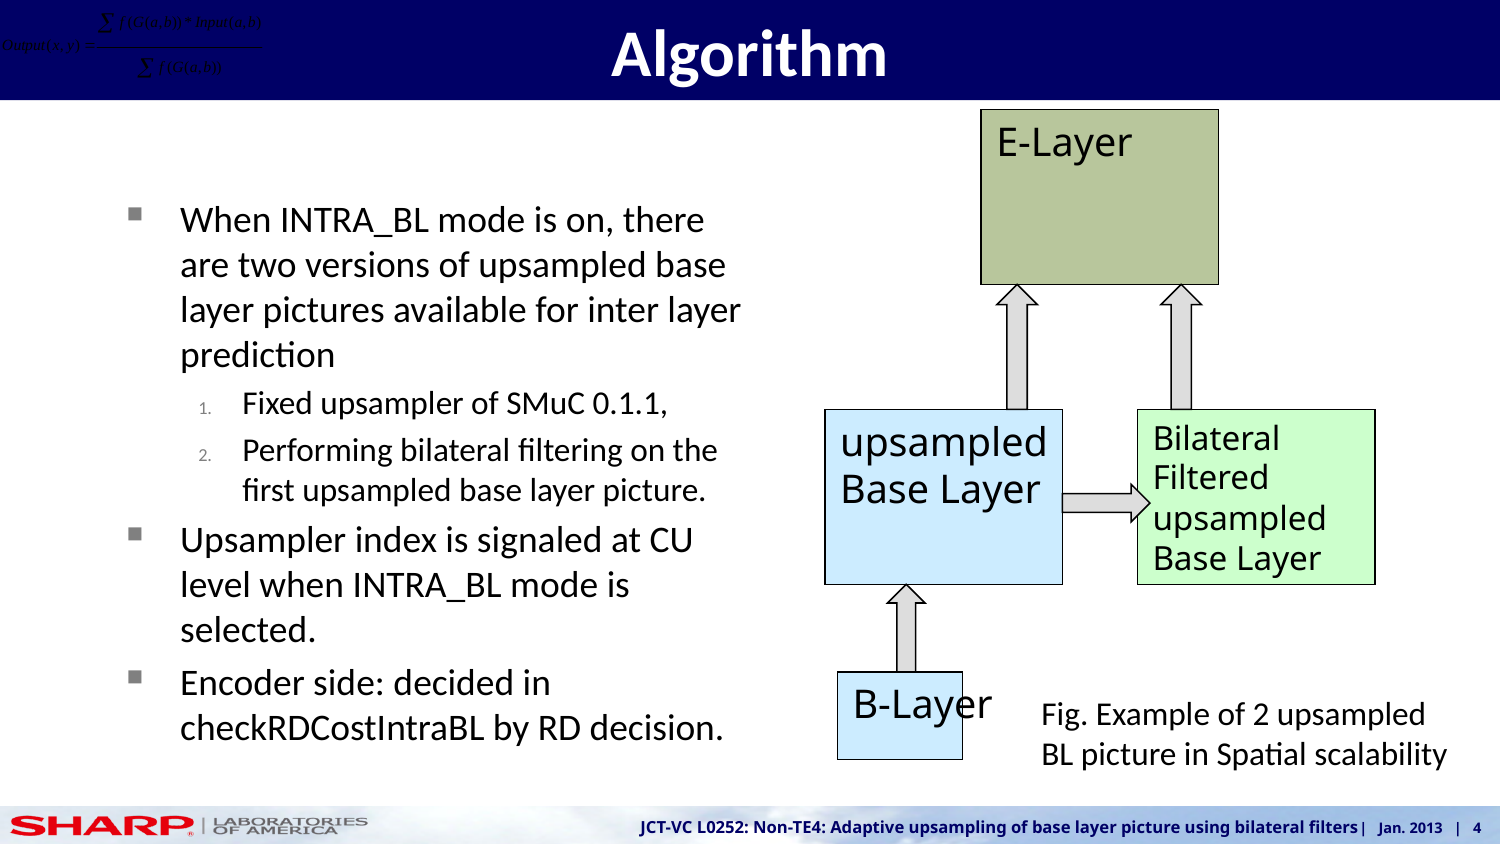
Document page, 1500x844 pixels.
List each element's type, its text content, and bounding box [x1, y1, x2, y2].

text_box Fig. Example of 2 upsampled BL picture in Spatial scalability [1026, 684, 1464, 779]
text_box [1160, 284, 1202, 410]
text_box [1062, 484, 1150, 522]
list When INTRA_BL mode is on, there are two versions of upsampled base layer pictures available for inter layer prediction Fixed upsampler of SMuC 0.1.1, Performing bilateral filtering on the first upsampled base layer picture. Upsampler index is signaled at CU level when INTRA_BL mode is selected. Encoder side: decided in checkRDCostIntraBL by RD decision. [112, 187, 763, 735]
title Algorithm [265, 0, 1484, 101]
text_box B-Layer [837, 671, 963, 760]
text_box upsampled Base Layer [824, 409, 1063, 585]
text_box [887, 584, 925, 672]
text_box E-Layer [981, 109, 1219, 285]
text_box Bilateral Filtered upsampled Base Layer [1137, 409, 1375, 585]
picture [0, 806, 1500, 844]
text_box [0, 0, 265, 94]
text_box [996, 284, 1038, 410]
